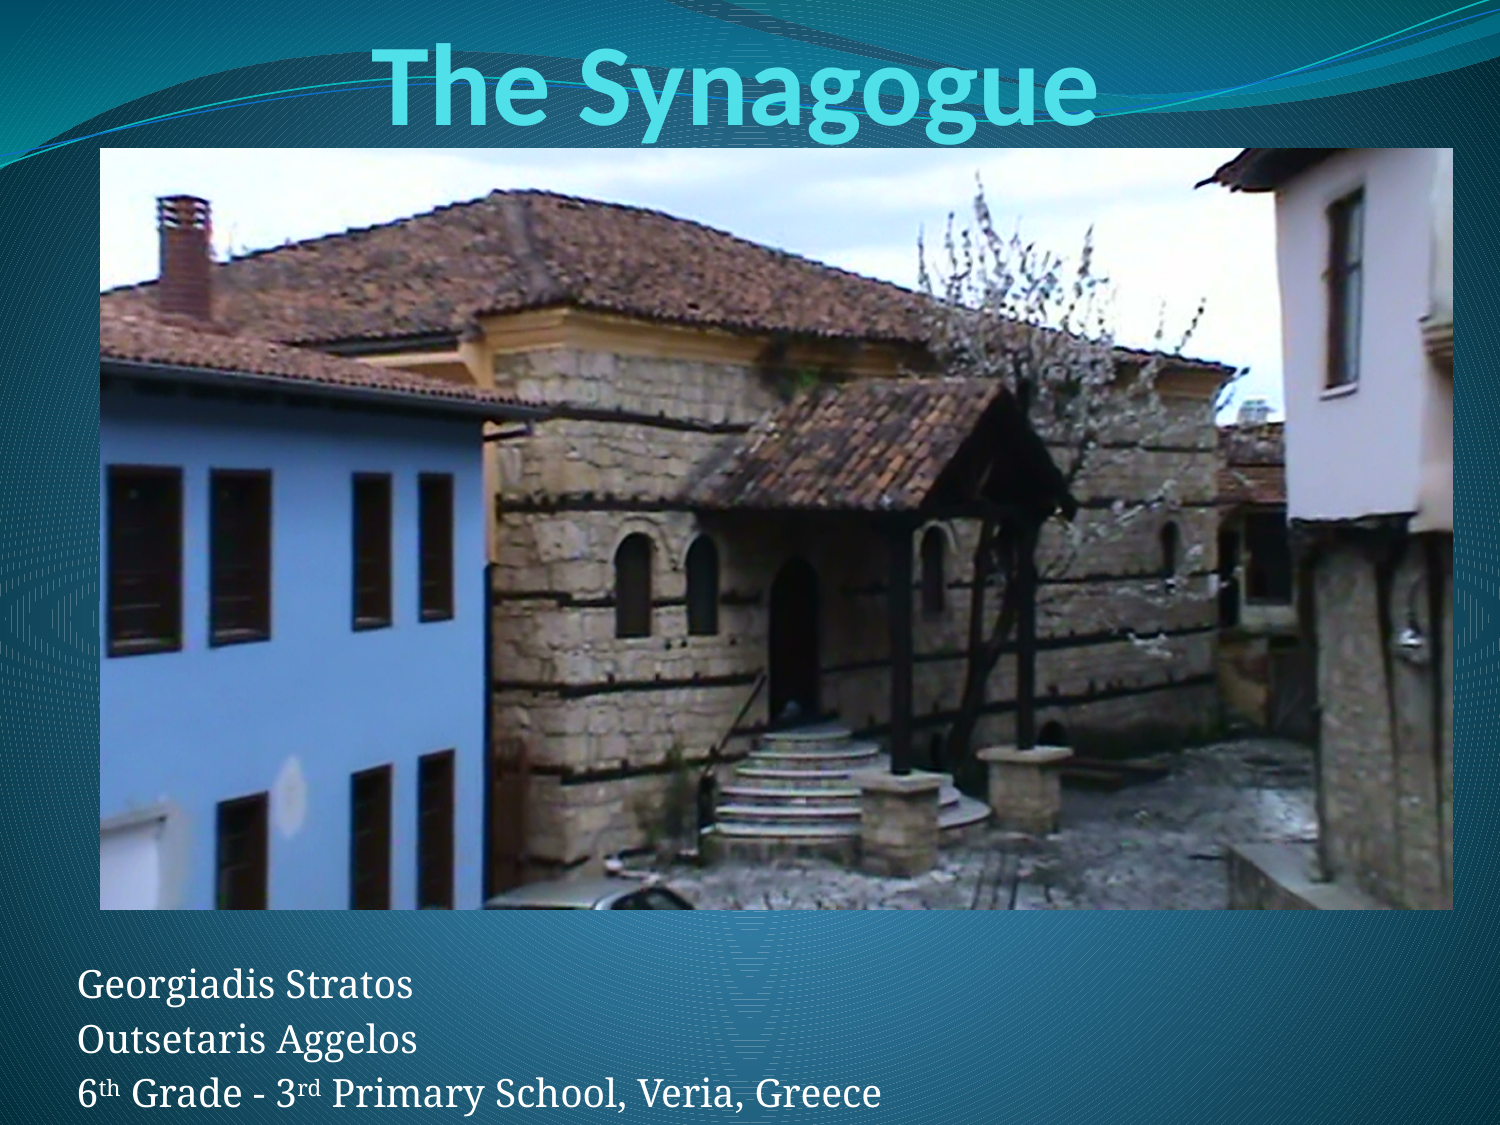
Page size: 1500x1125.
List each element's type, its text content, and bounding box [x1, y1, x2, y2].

picture [100, 148, 1453, 910]
title The Synagogue [100, 0, 1376, 148]
subtitle Georgiadis Stratos Outsetaris Aggelos 6th Grade - 3rd Primary School, Veria, Greece [76, 952, 1306, 1125]
